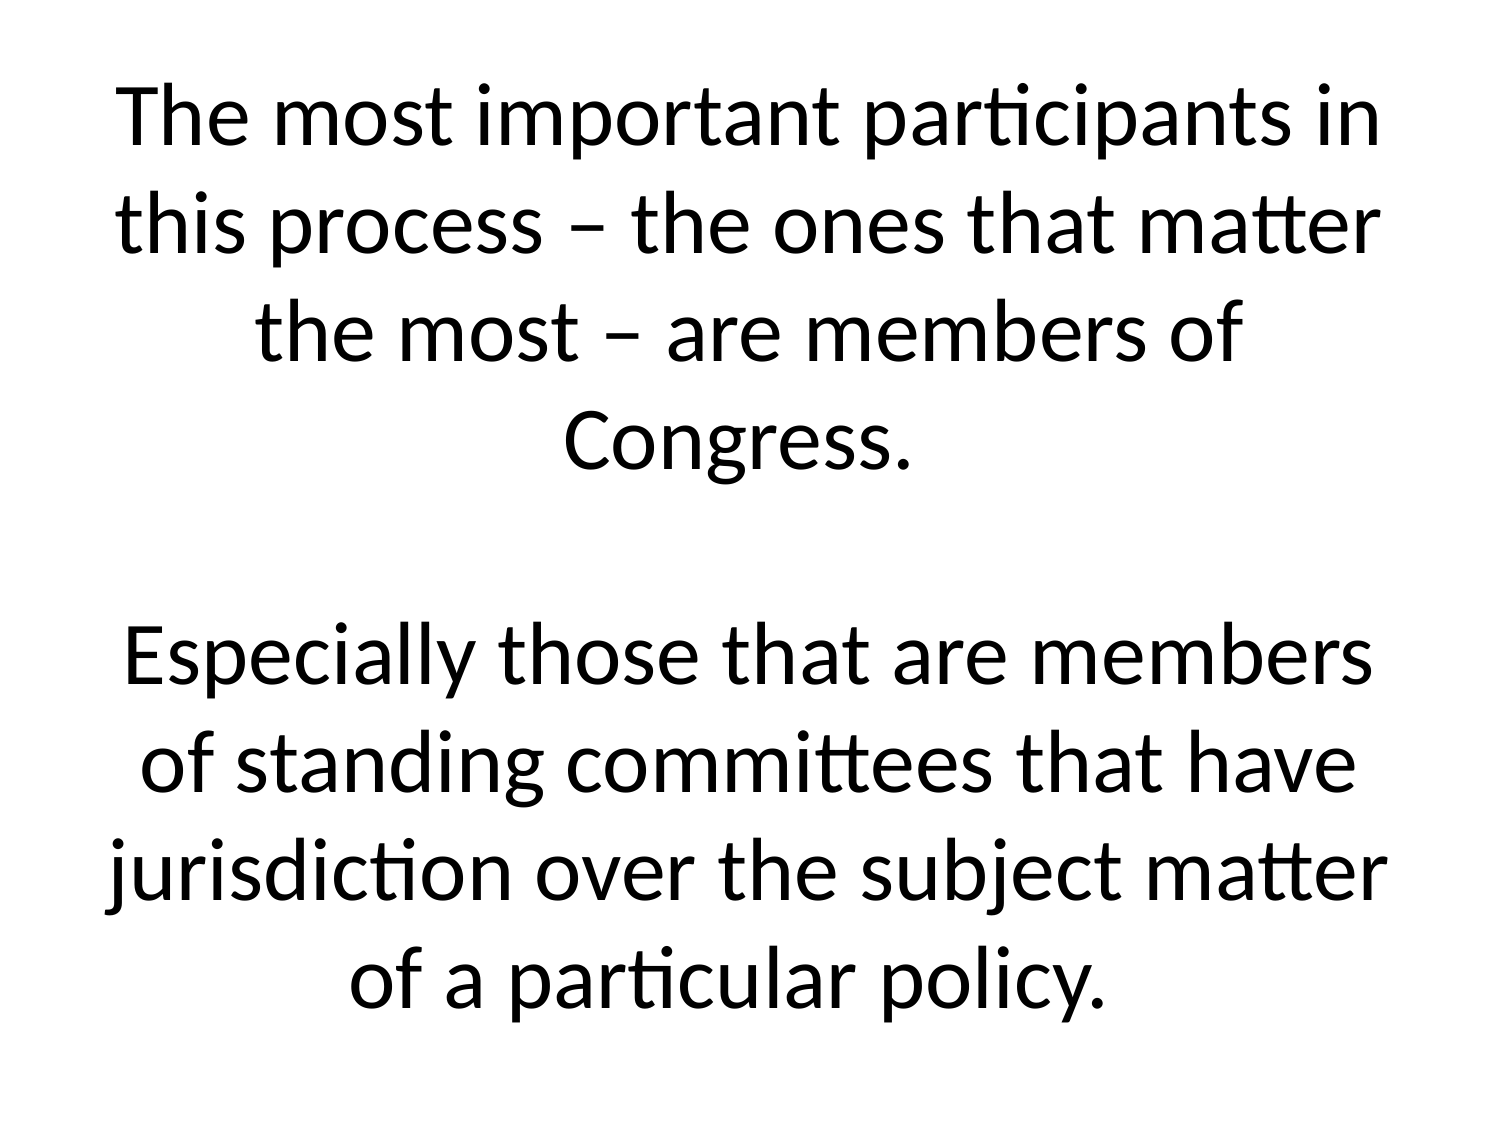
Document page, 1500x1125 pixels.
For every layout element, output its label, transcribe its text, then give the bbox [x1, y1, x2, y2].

title The most important participants in this process – the ones that matter the most – are members of Congress. Especially those that are members of standing committees that have jurisdiction over the subject matter of a particular policy. [75, 45, 1425, 1038]
